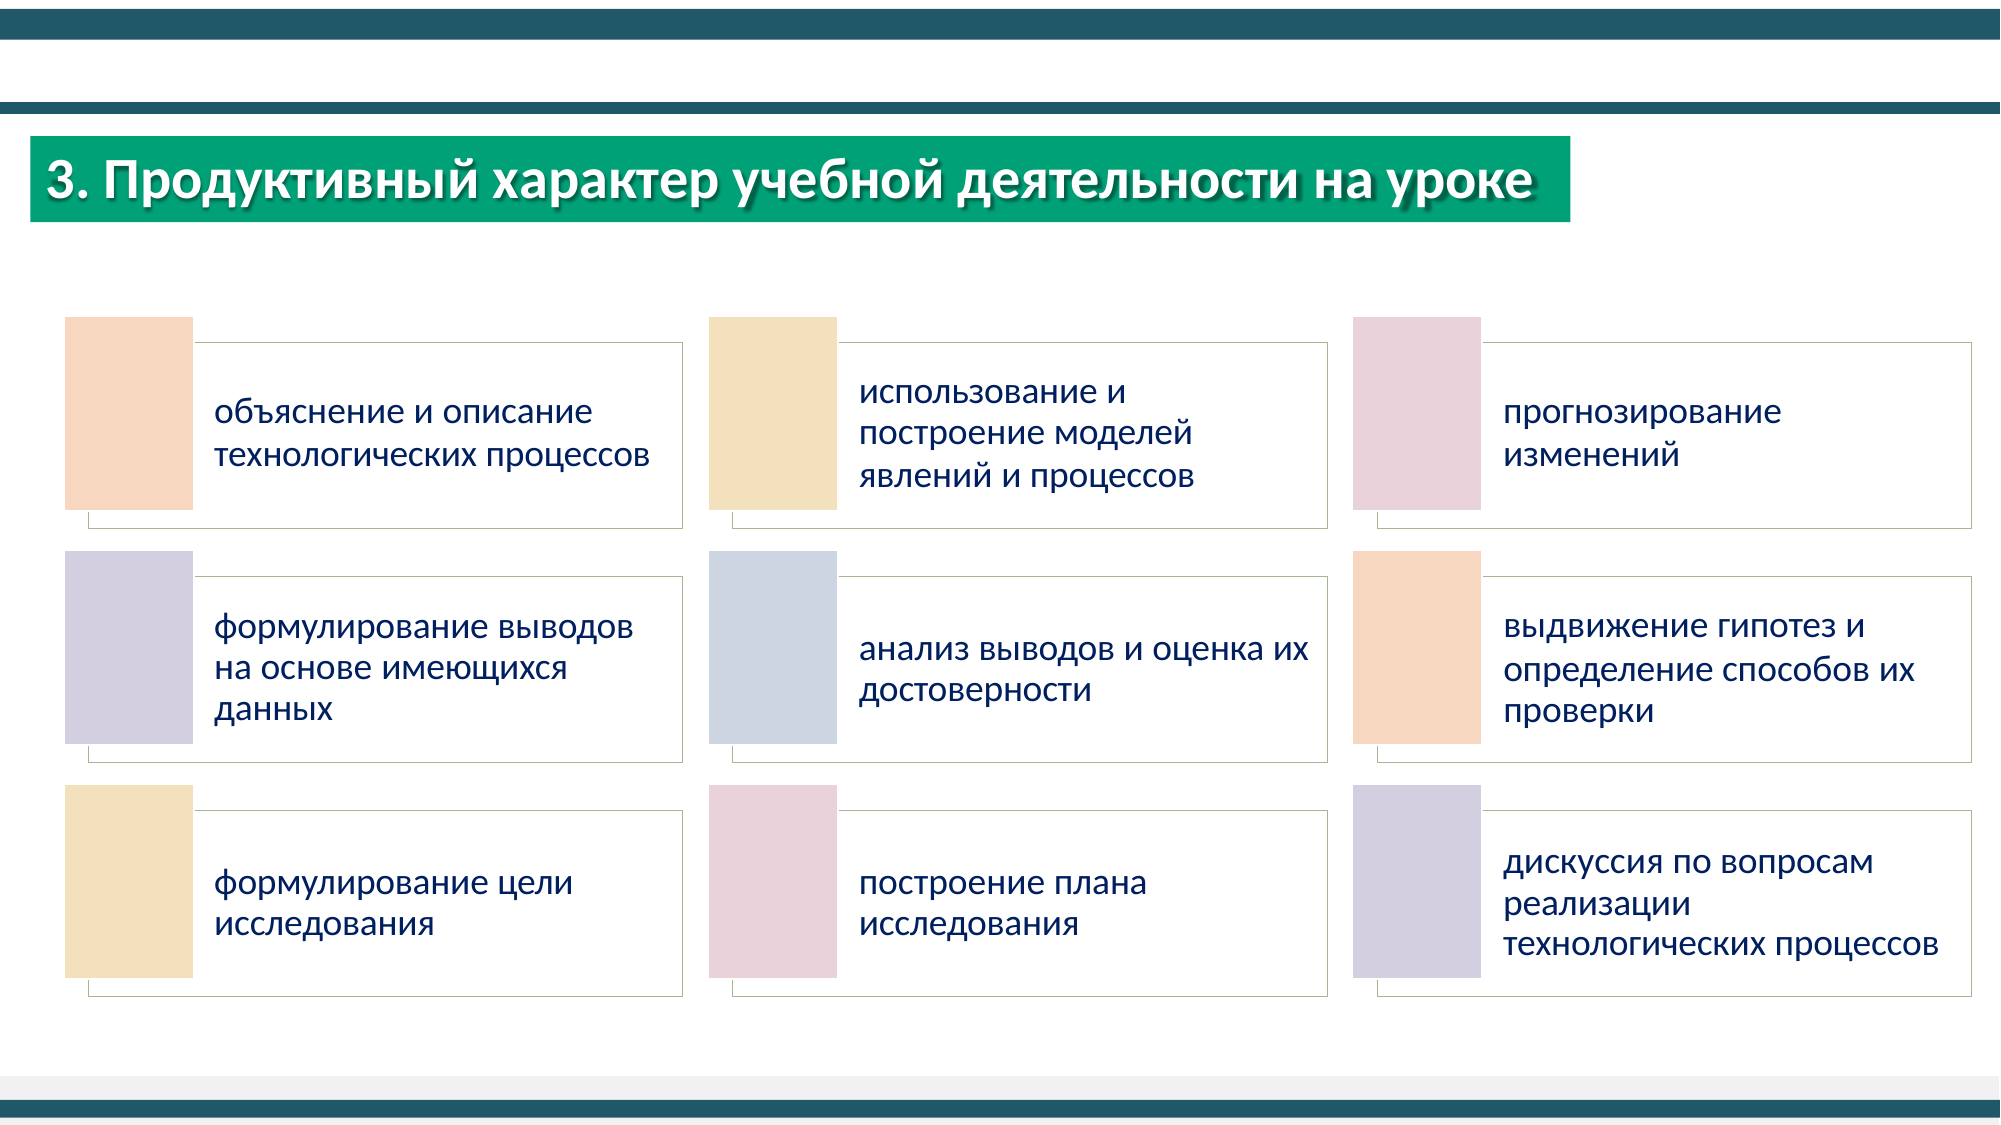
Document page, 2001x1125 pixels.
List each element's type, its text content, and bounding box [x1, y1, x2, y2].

text_box использование и построение моделей явлений и процессов [856, 365, 1199, 495]
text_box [707, 315, 839, 512]
text_box прогнозирование изменений [1501, 386, 1788, 475]
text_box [1352, 783, 1483, 979]
text_box формулирование цели исследования [212, 854, 580, 943]
text_box [88, 576, 683, 763]
text_box дискуссия по вопросам реализации технологических процессов [1501, 833, 1947, 963]
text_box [63, 549, 194, 746]
text_box построение плана исследования [856, 854, 1151, 943]
text_box формулирование выводов на основе имеющихся данных [212, 599, 641, 729]
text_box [1352, 315, 1483, 512]
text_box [63, 315, 194, 512]
text_box [1377, 810, 1972, 997]
text_box анализ выводов и оценка их достоверности [856, 620, 1314, 710]
text_box [88, 342, 683, 529]
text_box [707, 783, 839, 979]
text_box [88, 810, 683, 997]
text_box [1377, 576, 1972, 763]
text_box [1352, 549, 1483, 746]
text_box [732, 576, 1328, 763]
text_box [732, 810, 1328, 997]
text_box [0, 101, 2000, 257]
text_box [732, 342, 1328, 529]
text_box выдвижение гипотез и определение способов их проверки [1501, 599, 1920, 730]
text_box [1377, 342, 1972, 529]
text_box объяснение и описание технологических процессов [212, 386, 658, 475]
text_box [63, 783, 194, 979]
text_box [707, 549, 839, 746]
